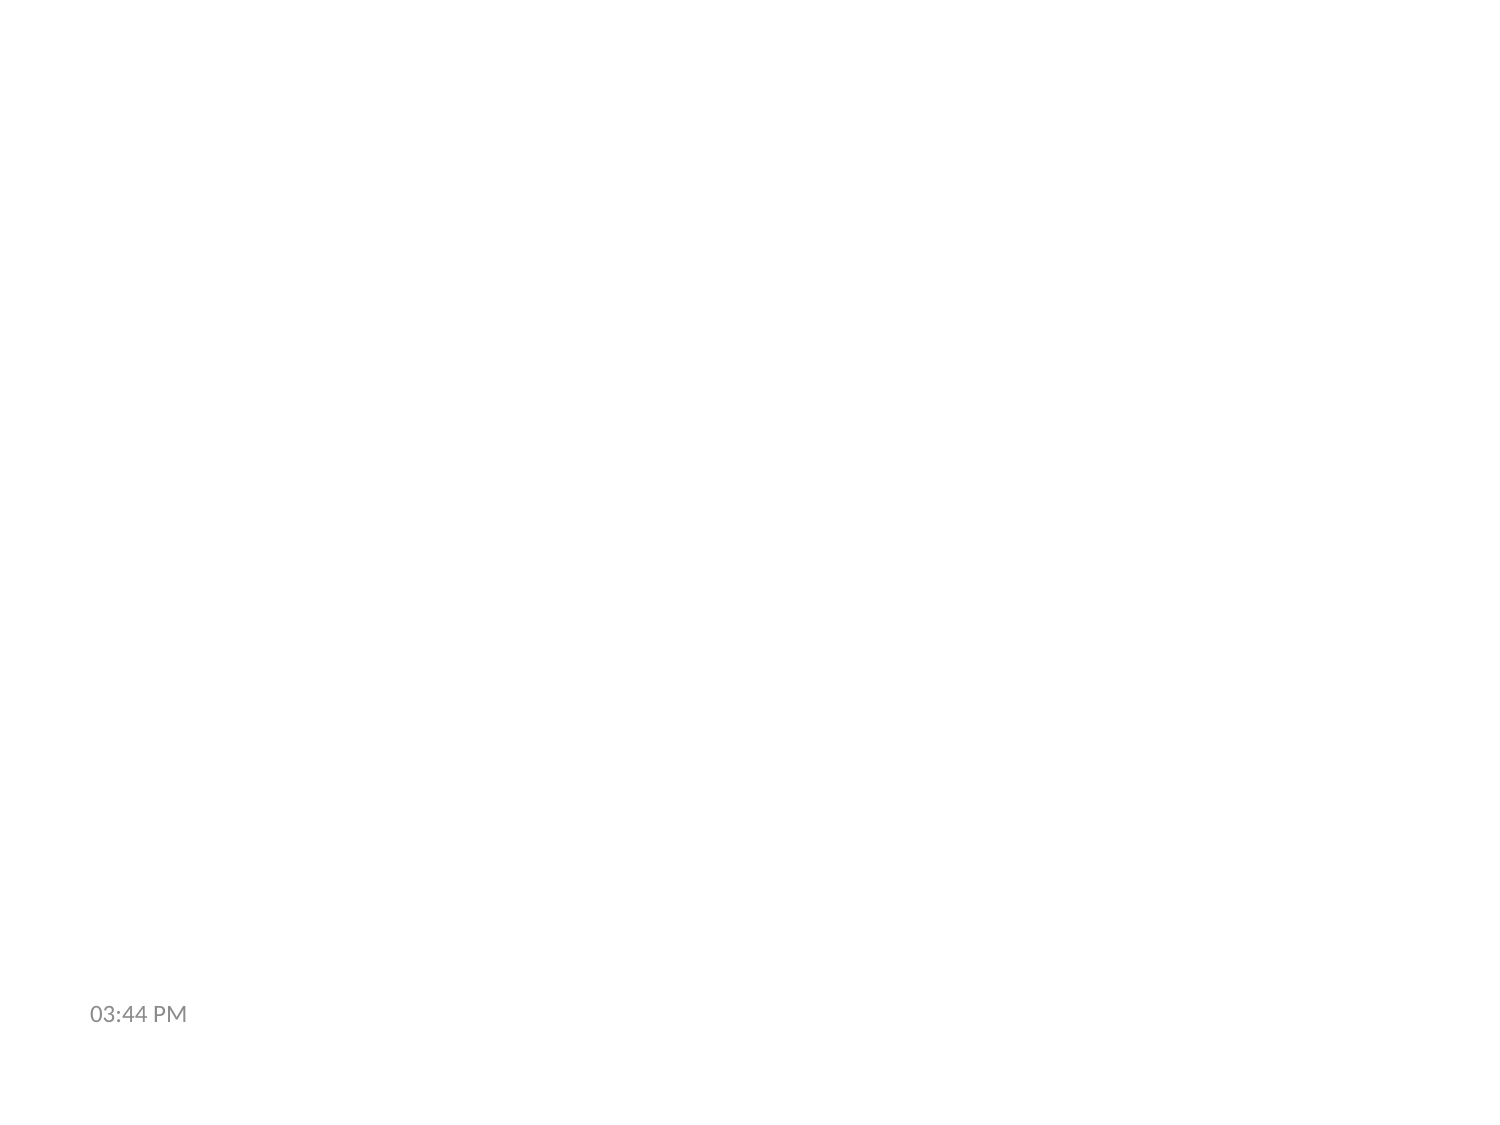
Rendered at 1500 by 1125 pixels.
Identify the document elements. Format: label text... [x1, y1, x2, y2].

text_box 3:35 PM [75, 982, 425, 1043]
